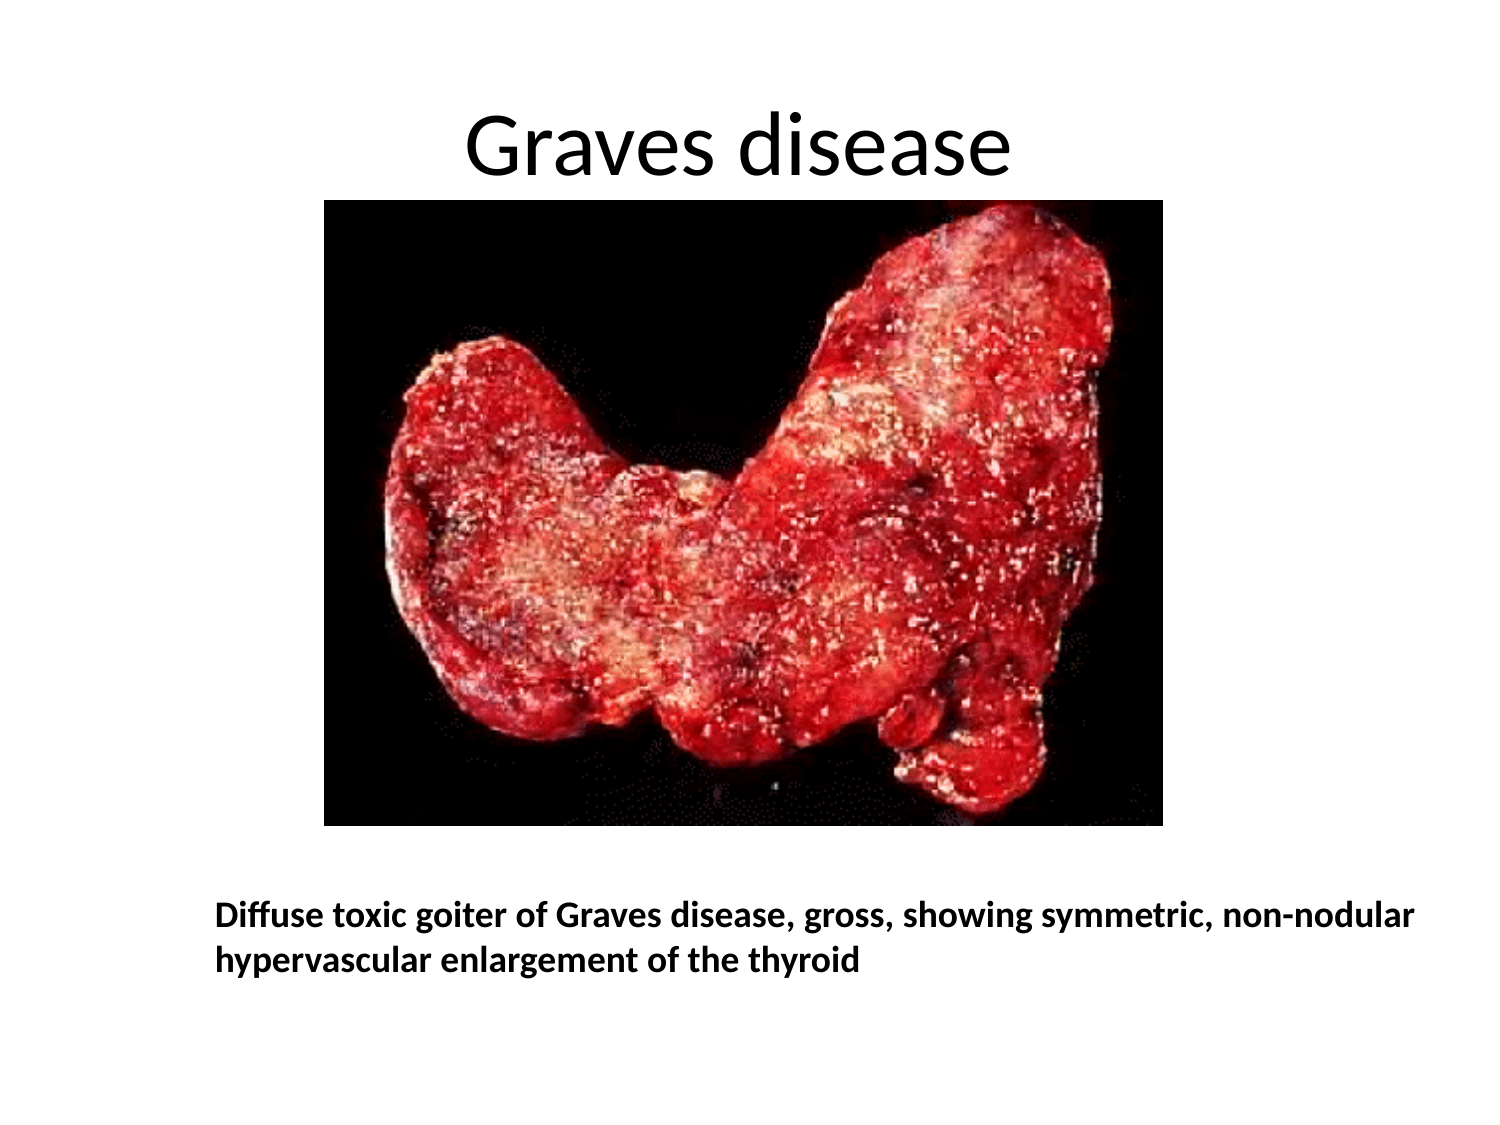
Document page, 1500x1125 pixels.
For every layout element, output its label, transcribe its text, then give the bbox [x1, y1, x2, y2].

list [324, 200, 1163, 826]
text_box Diffuse toxic goiter of Graves disease, gross, showing symmetric, non-nodular hypervascular enlargement of the thyroid [200, 837, 1438, 988]
title Graves disease [75, 45, 1425, 233]
